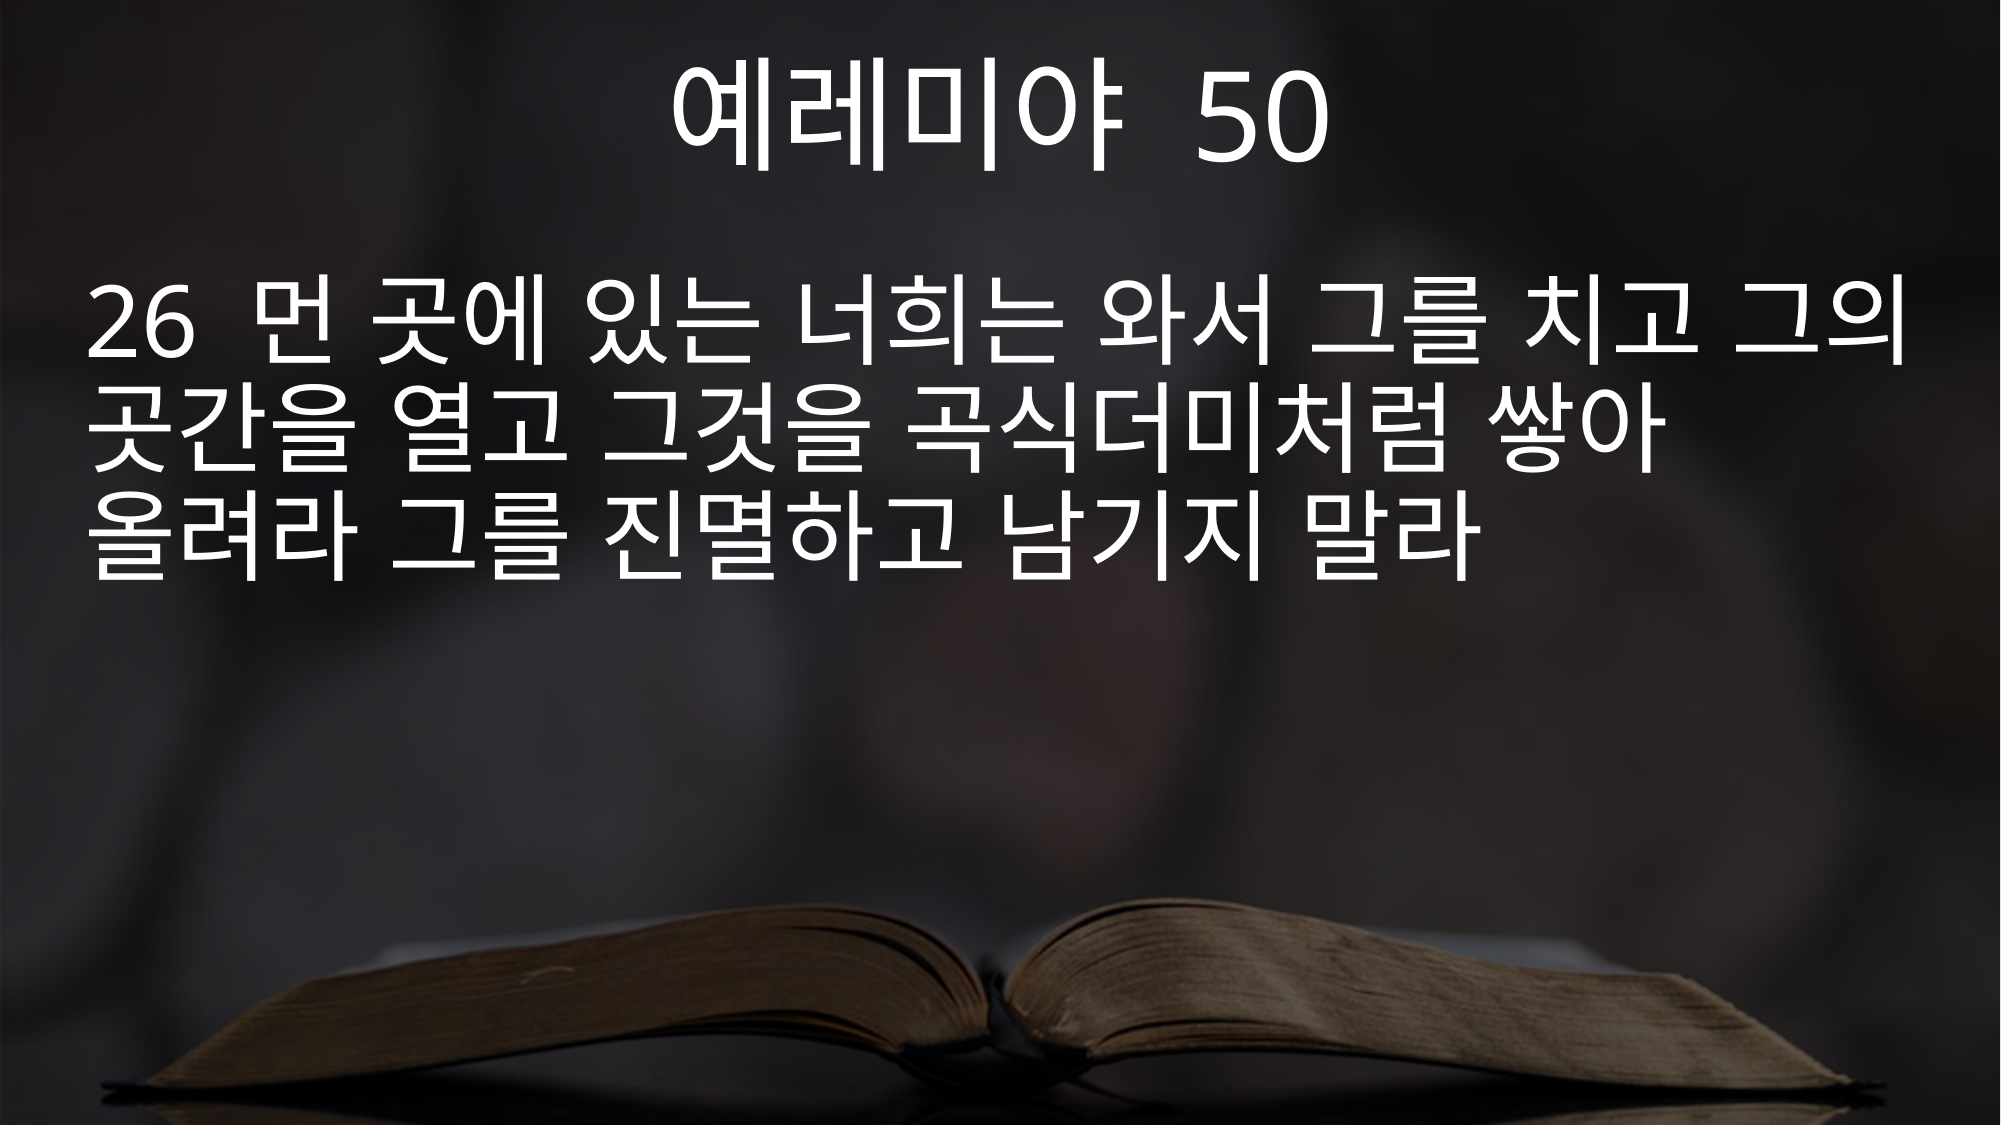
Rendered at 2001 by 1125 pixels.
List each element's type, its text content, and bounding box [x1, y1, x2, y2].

picture [0, 0, 2001, 1125]
footer 예레미야 50 [0, 32, 2000, 192]
list 26 먼 곳에 있는 너희는 와서 그를 치고 그의 곳간을 열고 그것을 곡식더미처럼 쌓아 올려라 그를 진멸하고 남기지 말라 [69, 263, 1953, 423]
